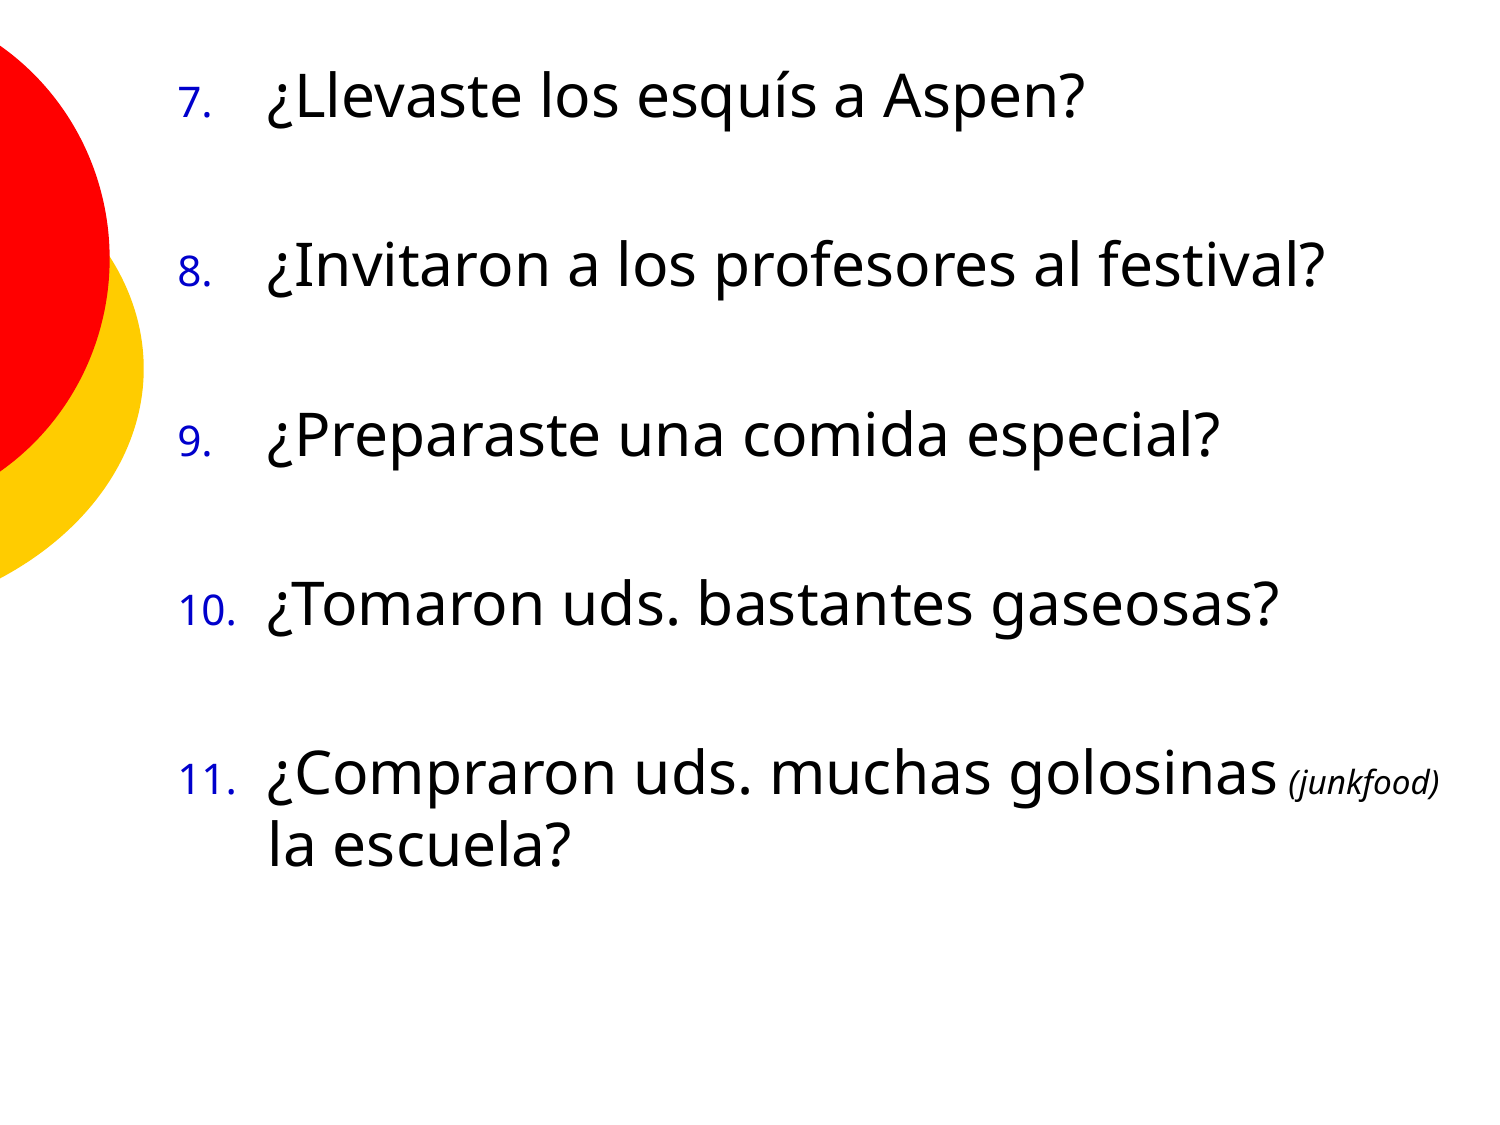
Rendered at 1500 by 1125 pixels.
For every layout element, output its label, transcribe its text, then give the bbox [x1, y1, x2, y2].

text_box ¿Llevaste los esquís a Aspen? ¿Invitaron a los profesores al festival? ¿Preparaste una comida especial? ¿Tomaron uds. bastantes gaseosas? ¿Compraron uds. muchas golosinas (junkfood) la escuela? [162, 50, 1463, 1075]
